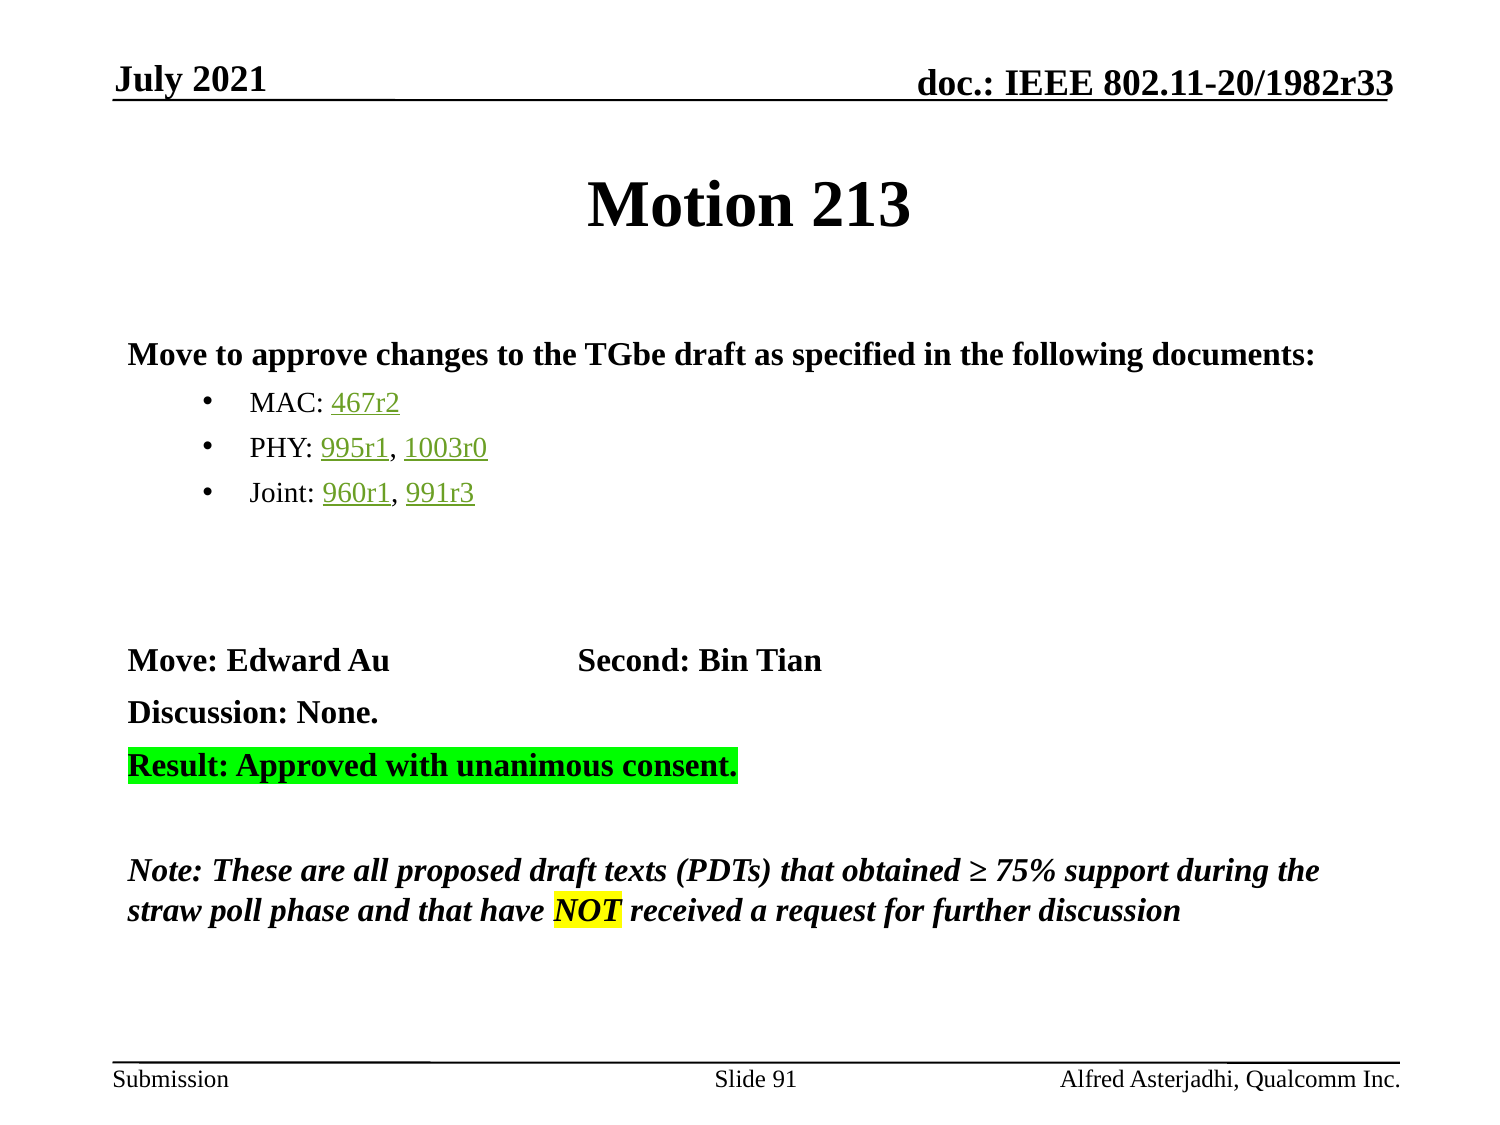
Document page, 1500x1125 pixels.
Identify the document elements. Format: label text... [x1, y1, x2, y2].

footer Alfred Asterjadhi, Qualcomm Inc. [878, 1061, 1402, 1093]
title Motion 213 [112, 112, 1388, 288]
list Move to approve changes to the TGbe draft as specified in the following documents: MAC: 467r2 PHY: 995r1, 1003r0 Joint: 960r1, 991r3 Move: Edward Au Second: Bin Tian Discussion: None. Result: Approved with unanimous consent. Note: These are all proposed draft texts (PDTs) that obtained ≥ 75% support during the straw poll phase and that have NOT received a request for further discussion [112, 324, 1388, 1000]
slide_number Slide 91 [712, 1061, 800, 1123]
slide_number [114, 54, 423, 100]
